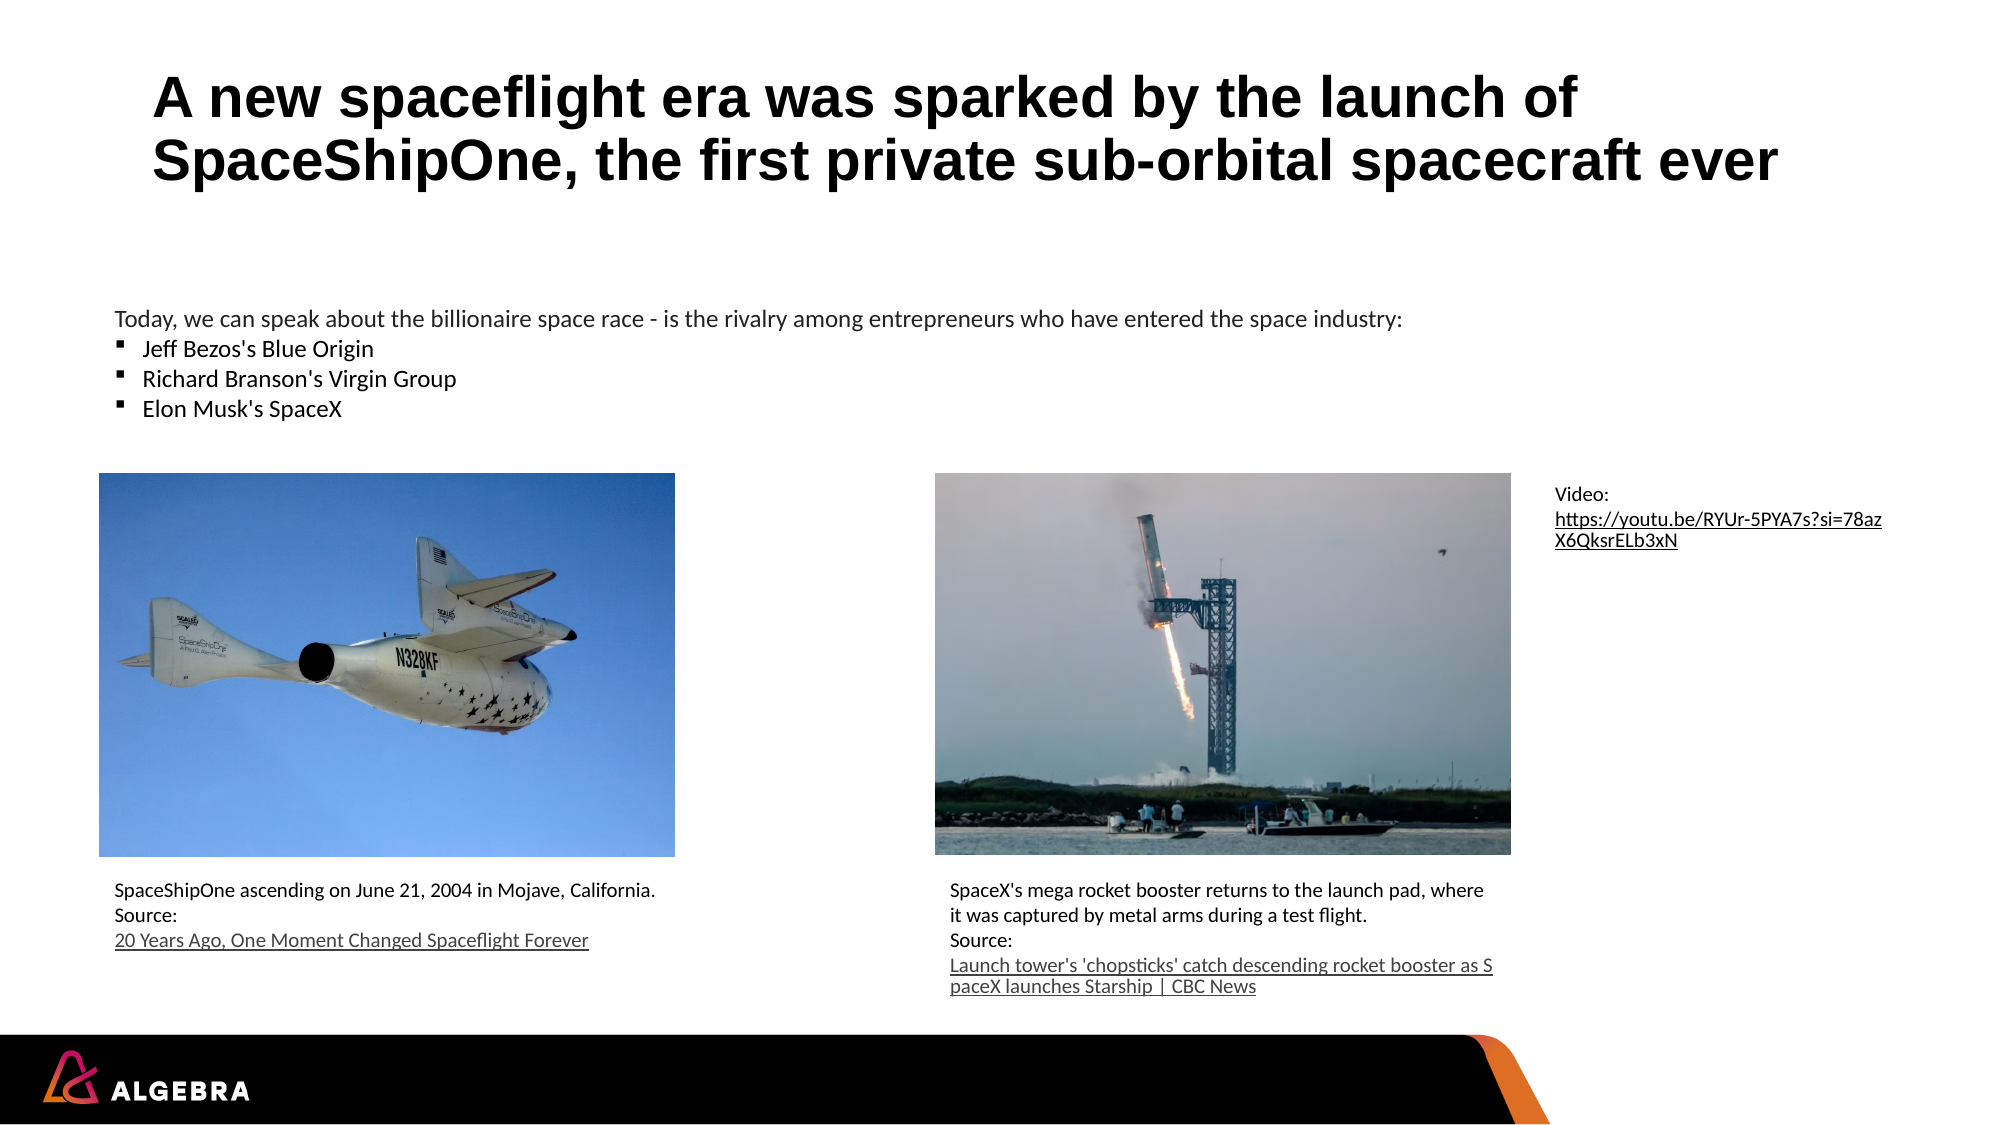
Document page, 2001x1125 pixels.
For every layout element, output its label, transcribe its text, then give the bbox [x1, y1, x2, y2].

text_box Today, we can speak about the billionaire space race - is the rivalry among entrepreneurs who have entered the space industry: Jeff Bezos's Blue Origin Richard Branson's Virgin Group Elon Musk's SpaceX [99, 294, 1901, 461]
text_box SpaceX's mega rocket booster returns to the launch pad, where it was captured by metal arms during a test flight. Source: Launch tower's 'chopsticks' catch descending rocket booster as SpaceX launches Starship | CBC News [935, 869, 1510, 1008]
title A new spaceflight era was sparked by the launch of SpaceShipOne, the first private sub-orbital spacecraft ever [137, 59, 1863, 278]
picture [935, 473, 1511, 855]
text_box Video: https://youtu.be/RYUr-5PYA7s?si=78azX6QksrELb3xN [1540, 473, 1900, 587]
text_box SpaceShipOne ascending on June 21, 2004 in Mojave, California. Source: 20 Years Ago, One Moment Changed Spaceflight Forever [99, 869, 675, 1008]
picture [99, 473, 675, 857]
picture [0, 1034, 1733, 1125]
